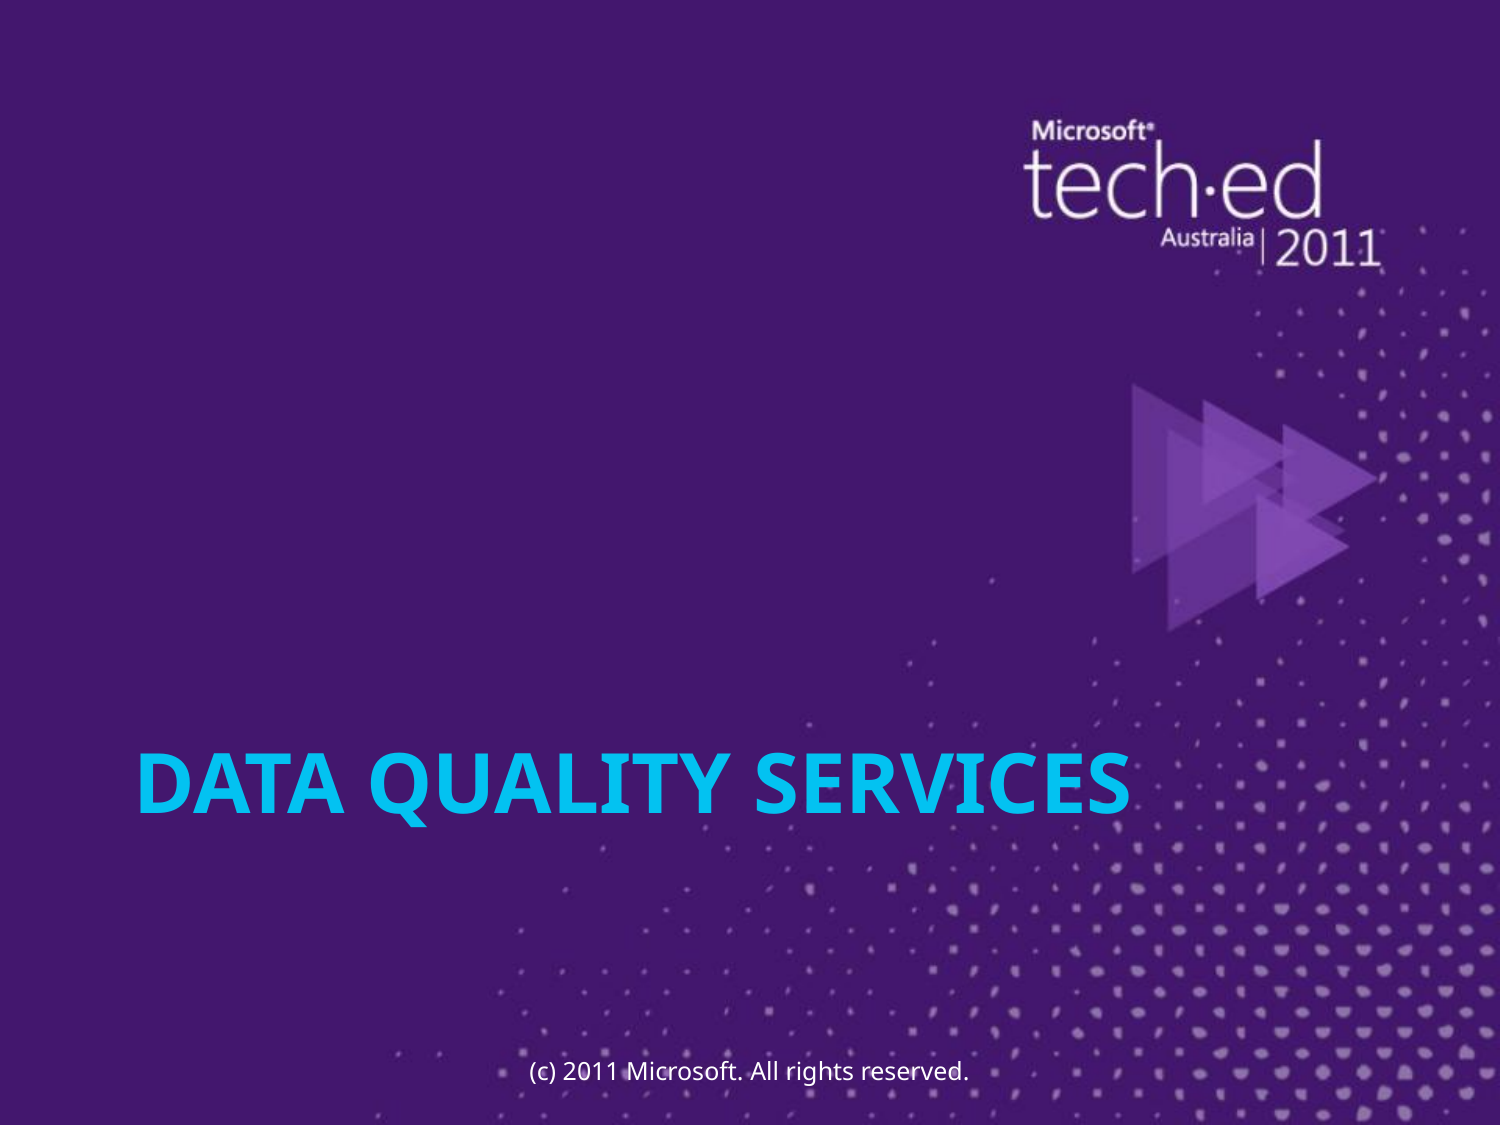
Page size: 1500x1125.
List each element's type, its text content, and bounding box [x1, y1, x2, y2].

footer (c) 2011 Microsoft. All rights reserved. [512, 1042, 988, 1103]
picture [0, 0, 1500, 1125]
title Data Quality Services [118, 722, 1394, 947]
